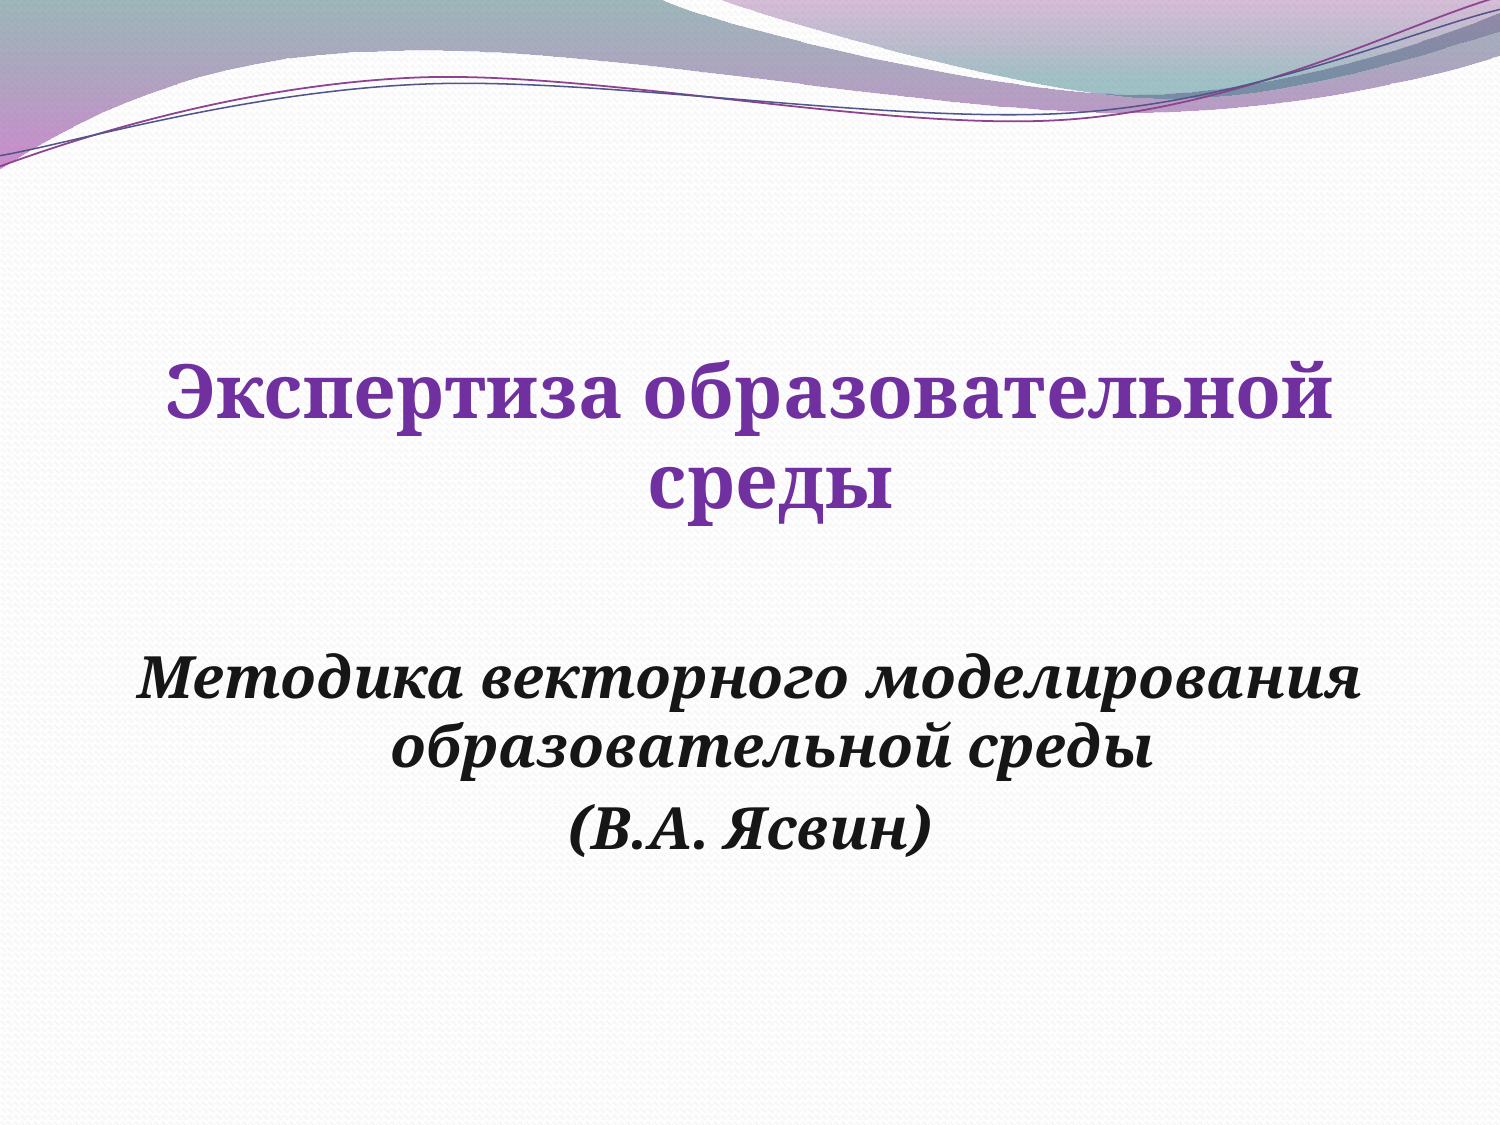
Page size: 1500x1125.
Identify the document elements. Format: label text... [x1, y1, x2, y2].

title [74, 115, 1426, 140]
list Экспертиза образовательной среды Методика векторного моделирования образовательной среды (В.А. Ясвин) [74, 140, 1426, 1038]
